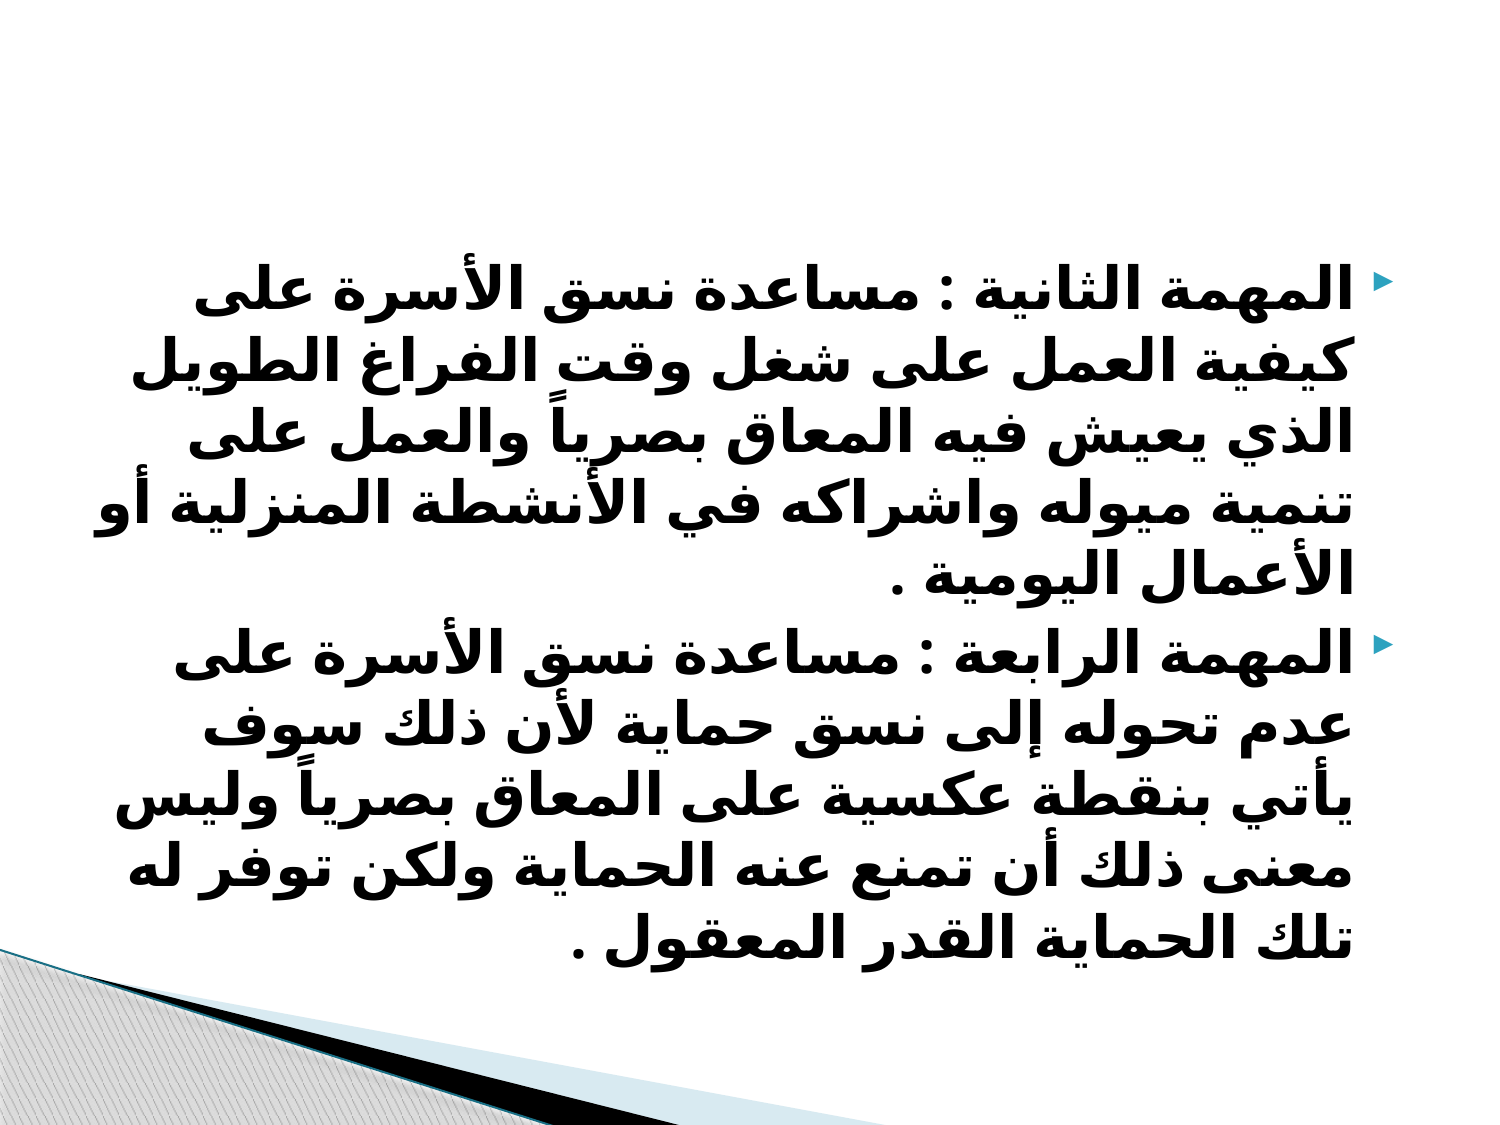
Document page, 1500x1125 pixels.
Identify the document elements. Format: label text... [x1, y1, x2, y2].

list المهمة الثانية : مساعدة نسق الأسرة على كيفية العمل على شغل وقت الفراغ الطويل الذي يعيش فيه المعاق بصرياً والعمل على تنمية ميوله واشراكه في الأنشطة المنزلية أو الأعمال اليومية . المهمة الرابعة : مساعدة نسق الأسرة على عدم تحوله إلى نسق حماية لأن ذلك سوف يأتي بنقطة عكسية على المعاق بصرياً وليس معنى ذلك أن تمنع عنه الحماية ولكن توفر له تلك الحماية القدر المعقول . [75, 243, 1425, 986]
